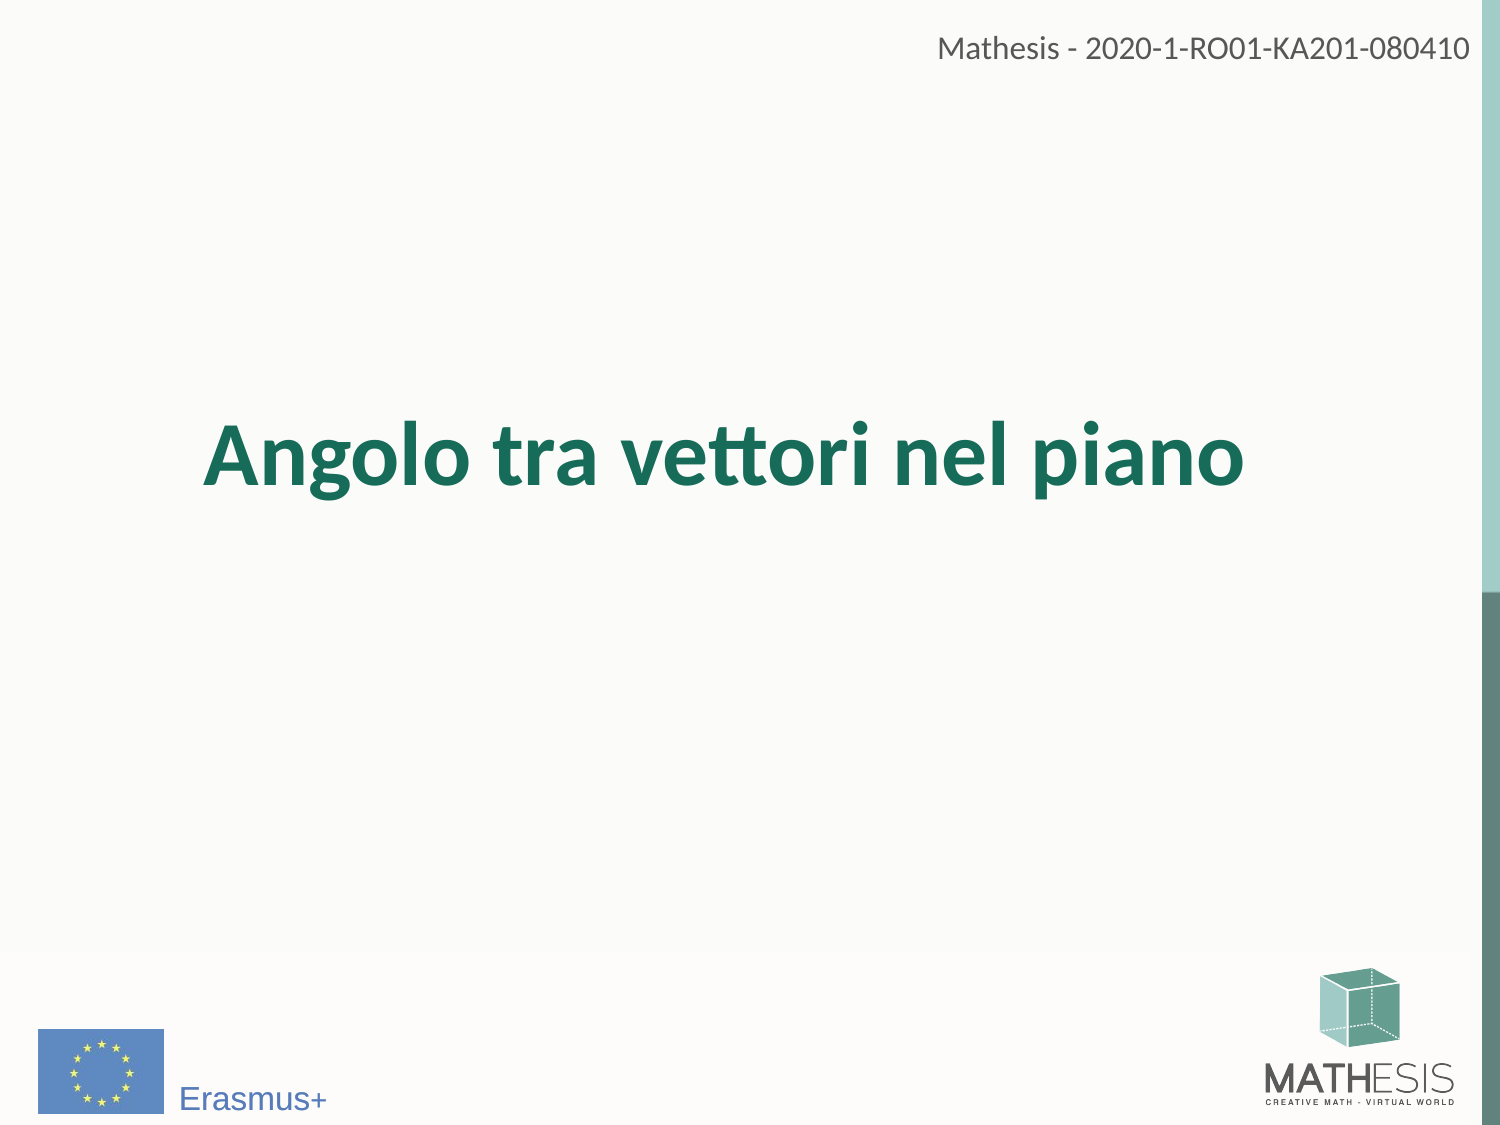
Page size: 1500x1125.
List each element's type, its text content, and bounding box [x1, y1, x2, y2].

title Angolo tra vettori nel piano [46, 386, 1405, 628]
